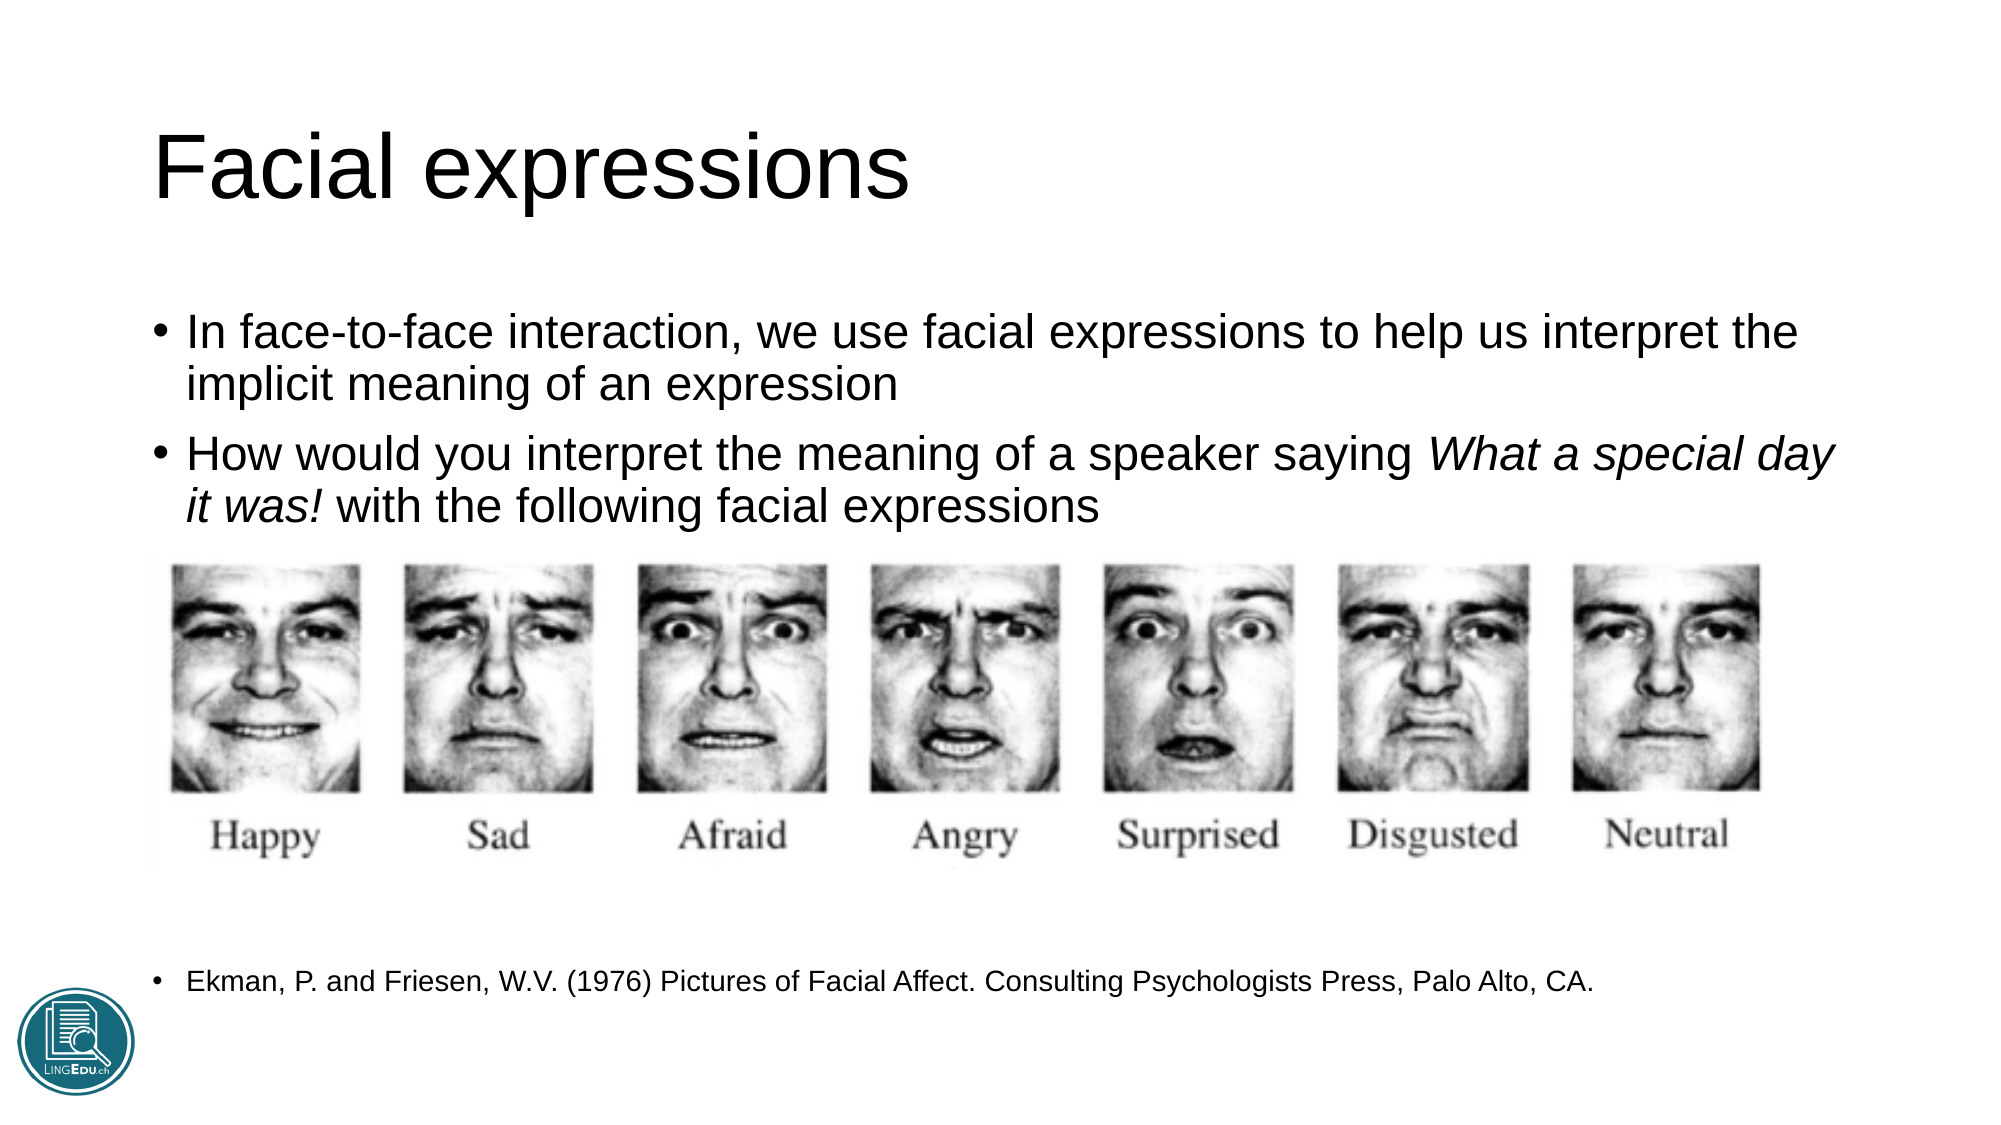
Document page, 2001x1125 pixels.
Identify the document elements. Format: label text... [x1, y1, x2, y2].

picture [17, 987, 135, 1096]
title Facial expressions [137, 59, 1863, 278]
picture [151, 553, 1779, 869]
list In face-to-face interaction, we use facial expressions to help us interpret the implicit meaning of an expression How would you interpret the meaning of a speaker saying What a special day it was! with the following facial expressions Ekman, P. and Friesen, W.V. (1976) Pictures of Facial Affect. Consulting Psychologists Press, Palo Alto, CA. [137, 299, 1863, 1014]
